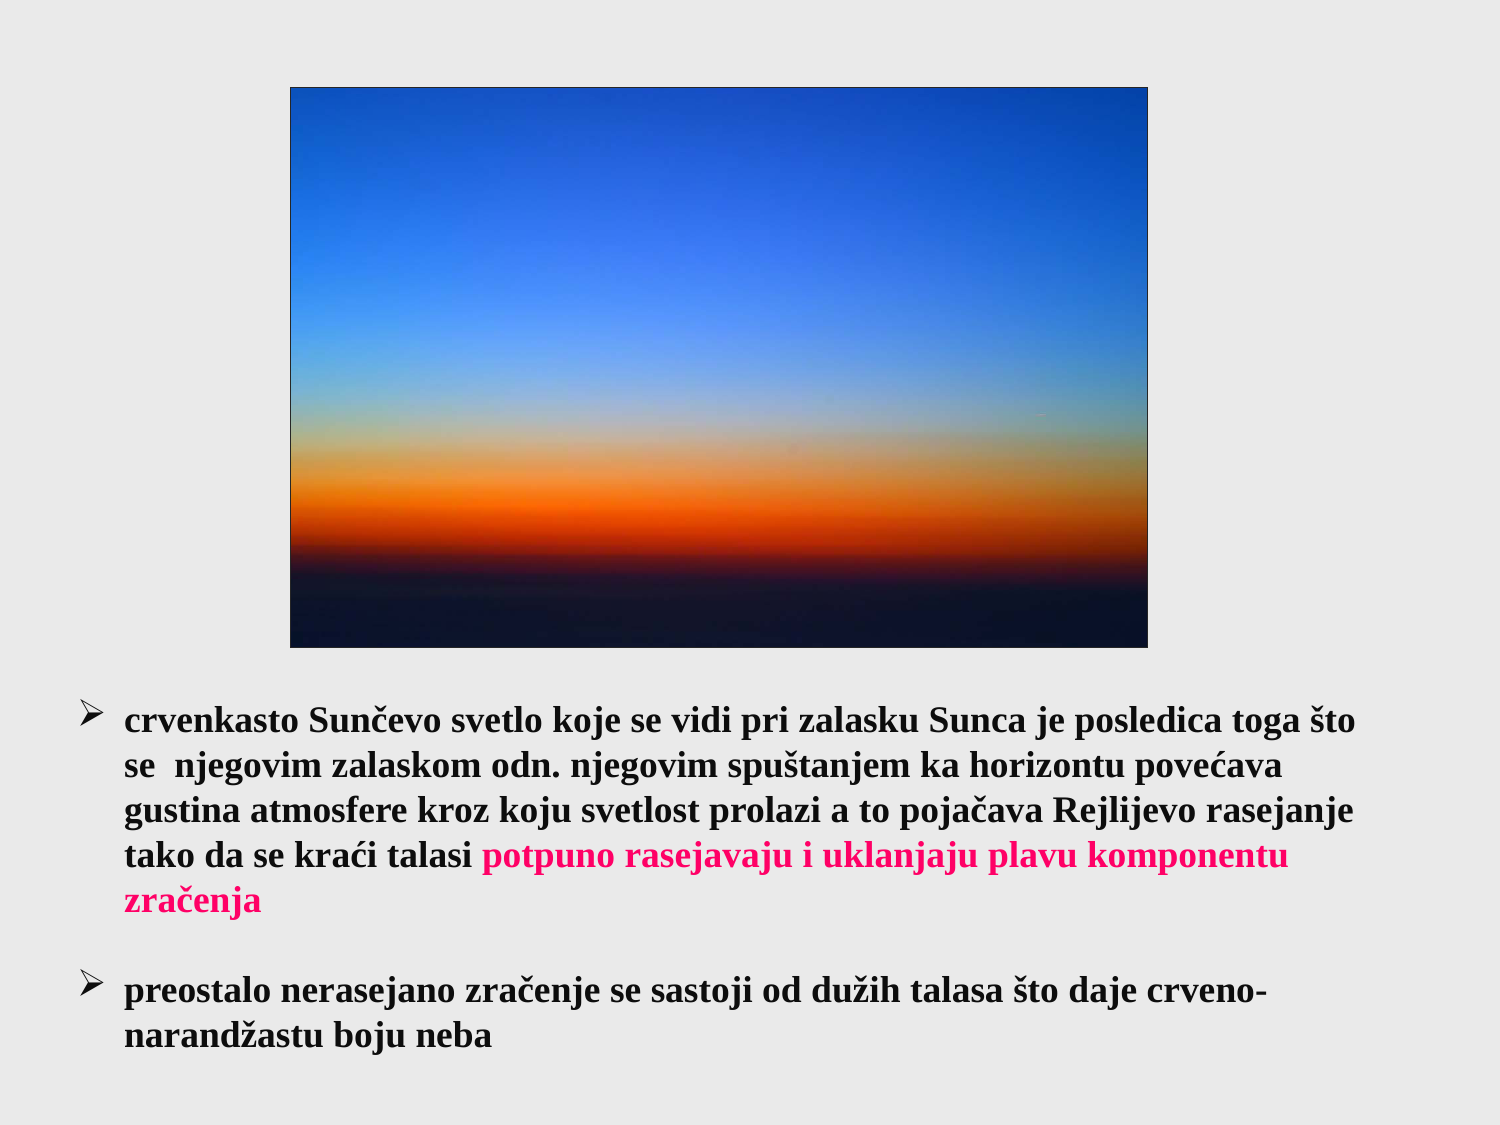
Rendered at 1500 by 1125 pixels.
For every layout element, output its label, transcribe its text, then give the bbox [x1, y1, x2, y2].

picture [289, 87, 1148, 648]
text_box crvenkasto Sunčevo svetlo koje se vidi pri zalasku Sunca je posledica toga što se njegovim zalaskom odn. njegovim spuštanjem ka horizontu povećava gustina atmosfere kroz koju svetlost prolazi a to pojačava Rejlijevo rasejanje tako da se kraći talasi potpuno rasejavaju i uklanjaju plavu komponentu zračenja preostalo nerasejano zračenje se sastoji od dužih talasa što daje crveno-narandžastu boju neba [62, 687, 1400, 1063]
